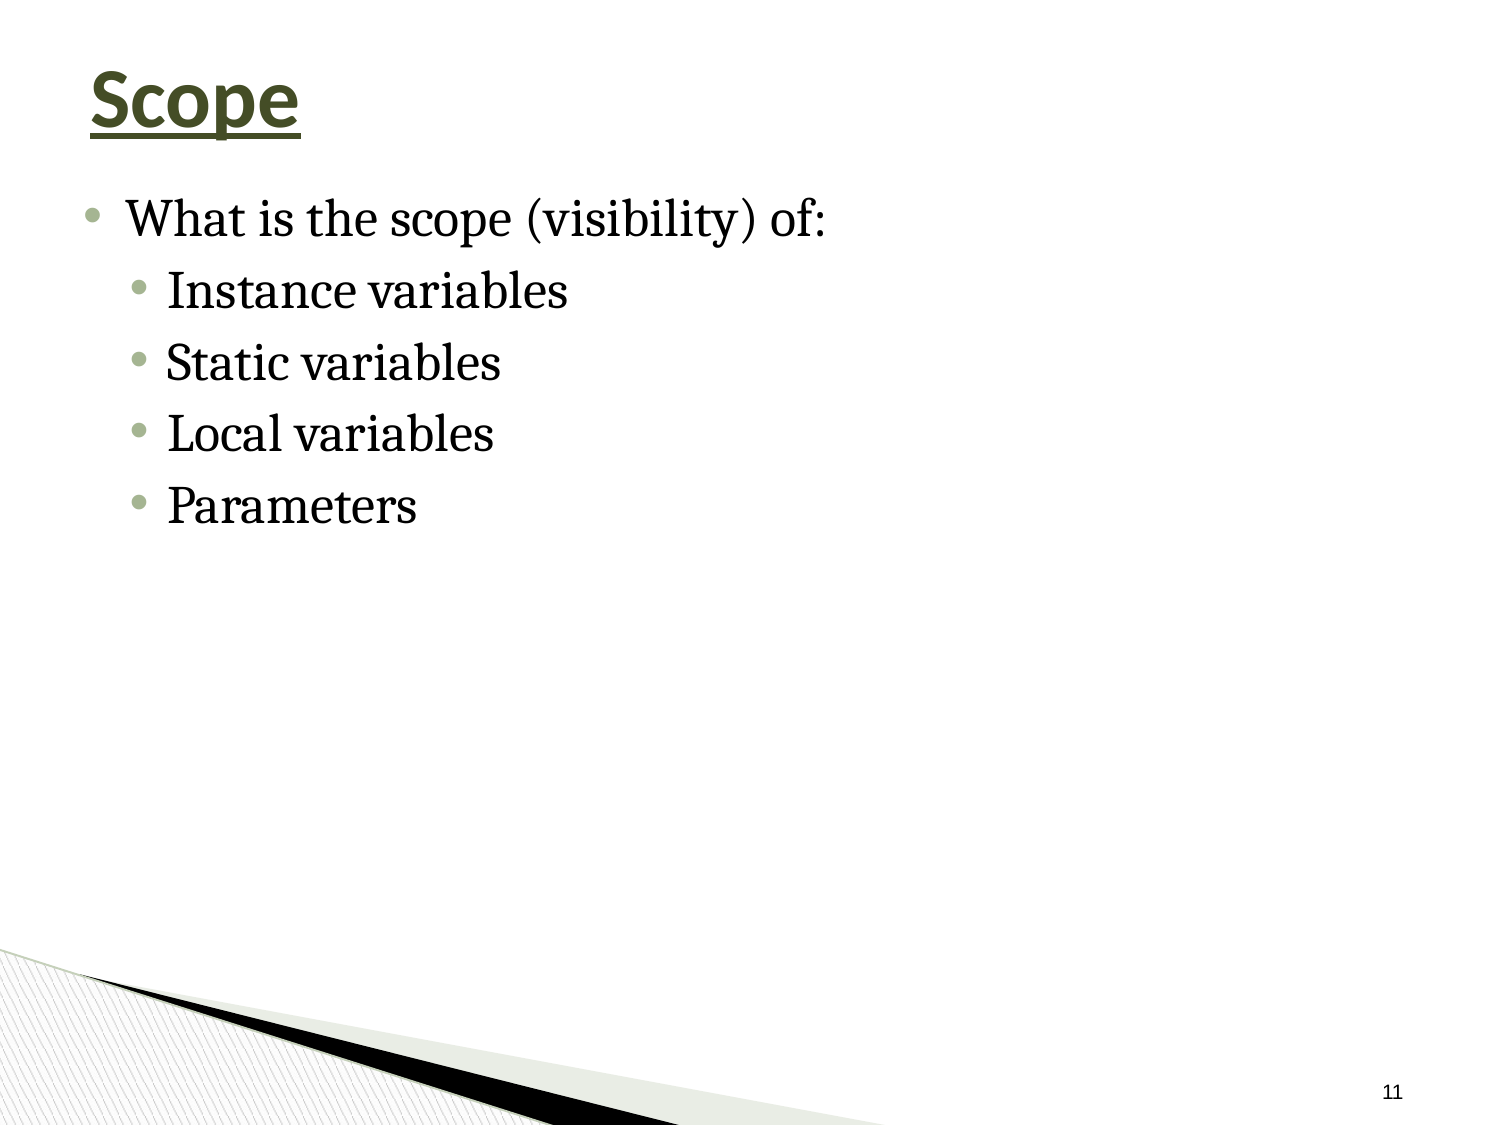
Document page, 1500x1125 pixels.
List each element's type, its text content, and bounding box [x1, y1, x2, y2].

slide_number ‹#› [1103, 1051, 1419, 1112]
list What is the scope (visibility) of: Instance variables Static variables Local variables Parameters [50, 174, 1400, 918]
title Scope [75, 0, 1425, 188]
